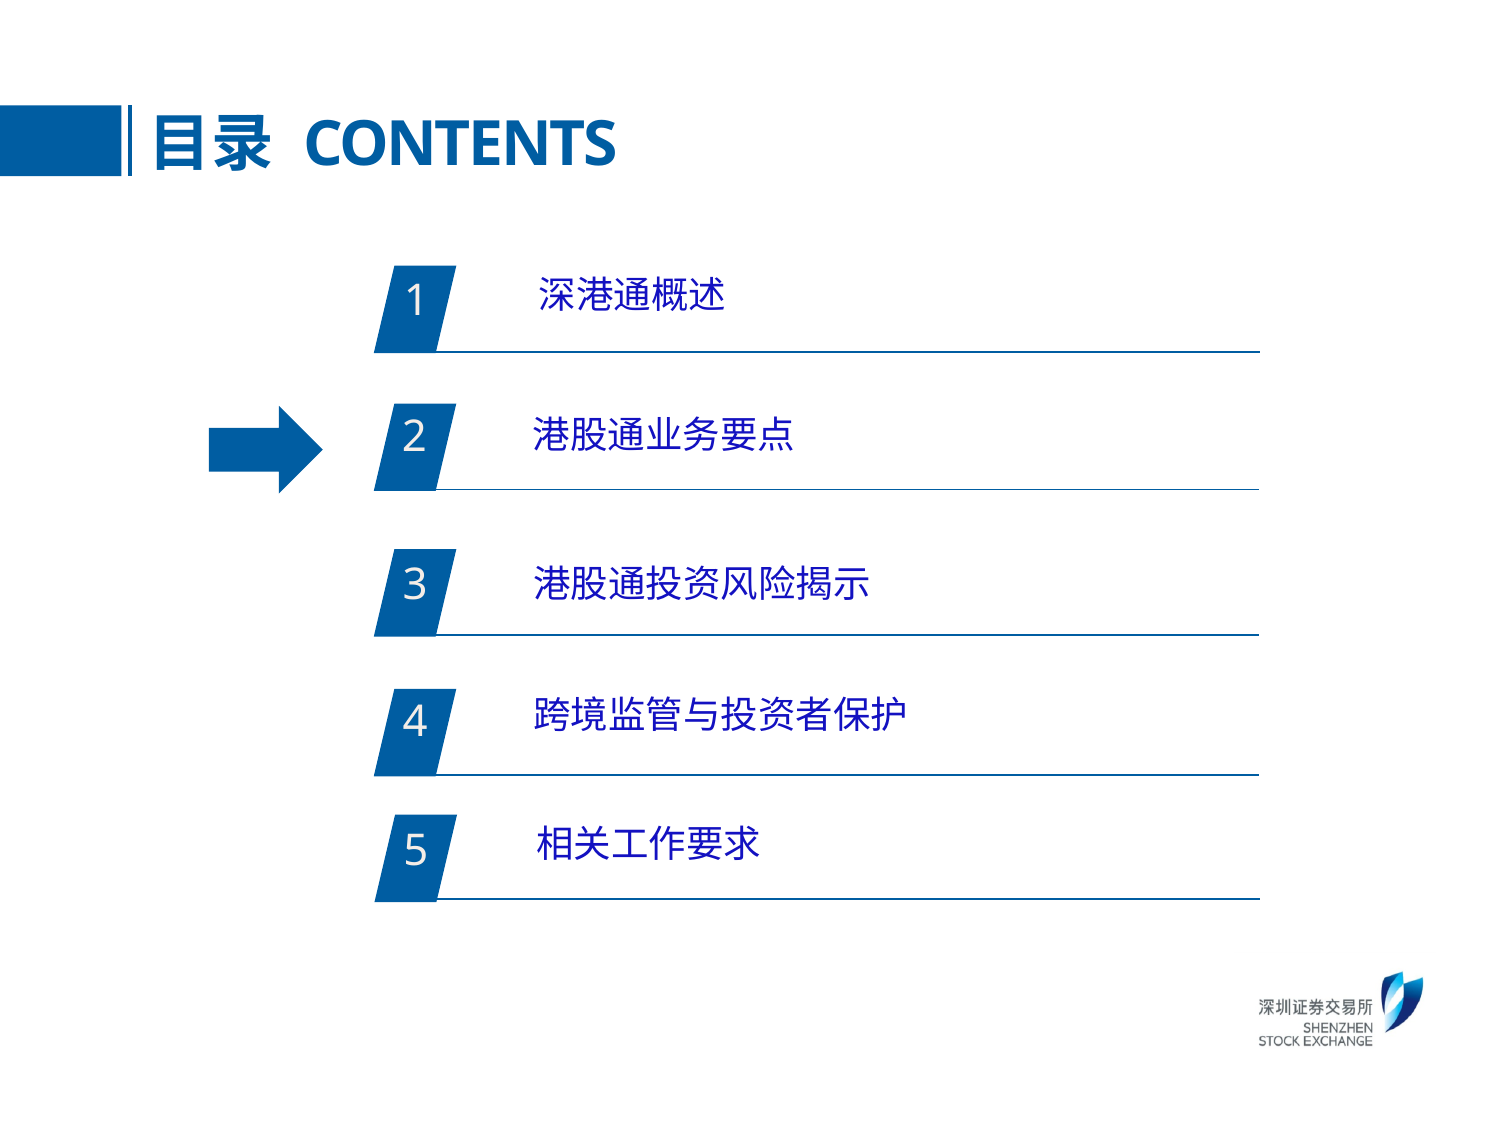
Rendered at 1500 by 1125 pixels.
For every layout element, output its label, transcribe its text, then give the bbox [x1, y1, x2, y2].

picture [1234, 952, 1436, 1065]
text_box [372, 882, 444, 905]
text_box 相关工作要求 [524, 814, 773, 871]
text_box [208, 263, 1260, 777]
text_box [0, 105, 131, 177]
text_box 目录 CONTENTS [137, 97, 680, 184]
text_box 5 [375, 814, 457, 882]
